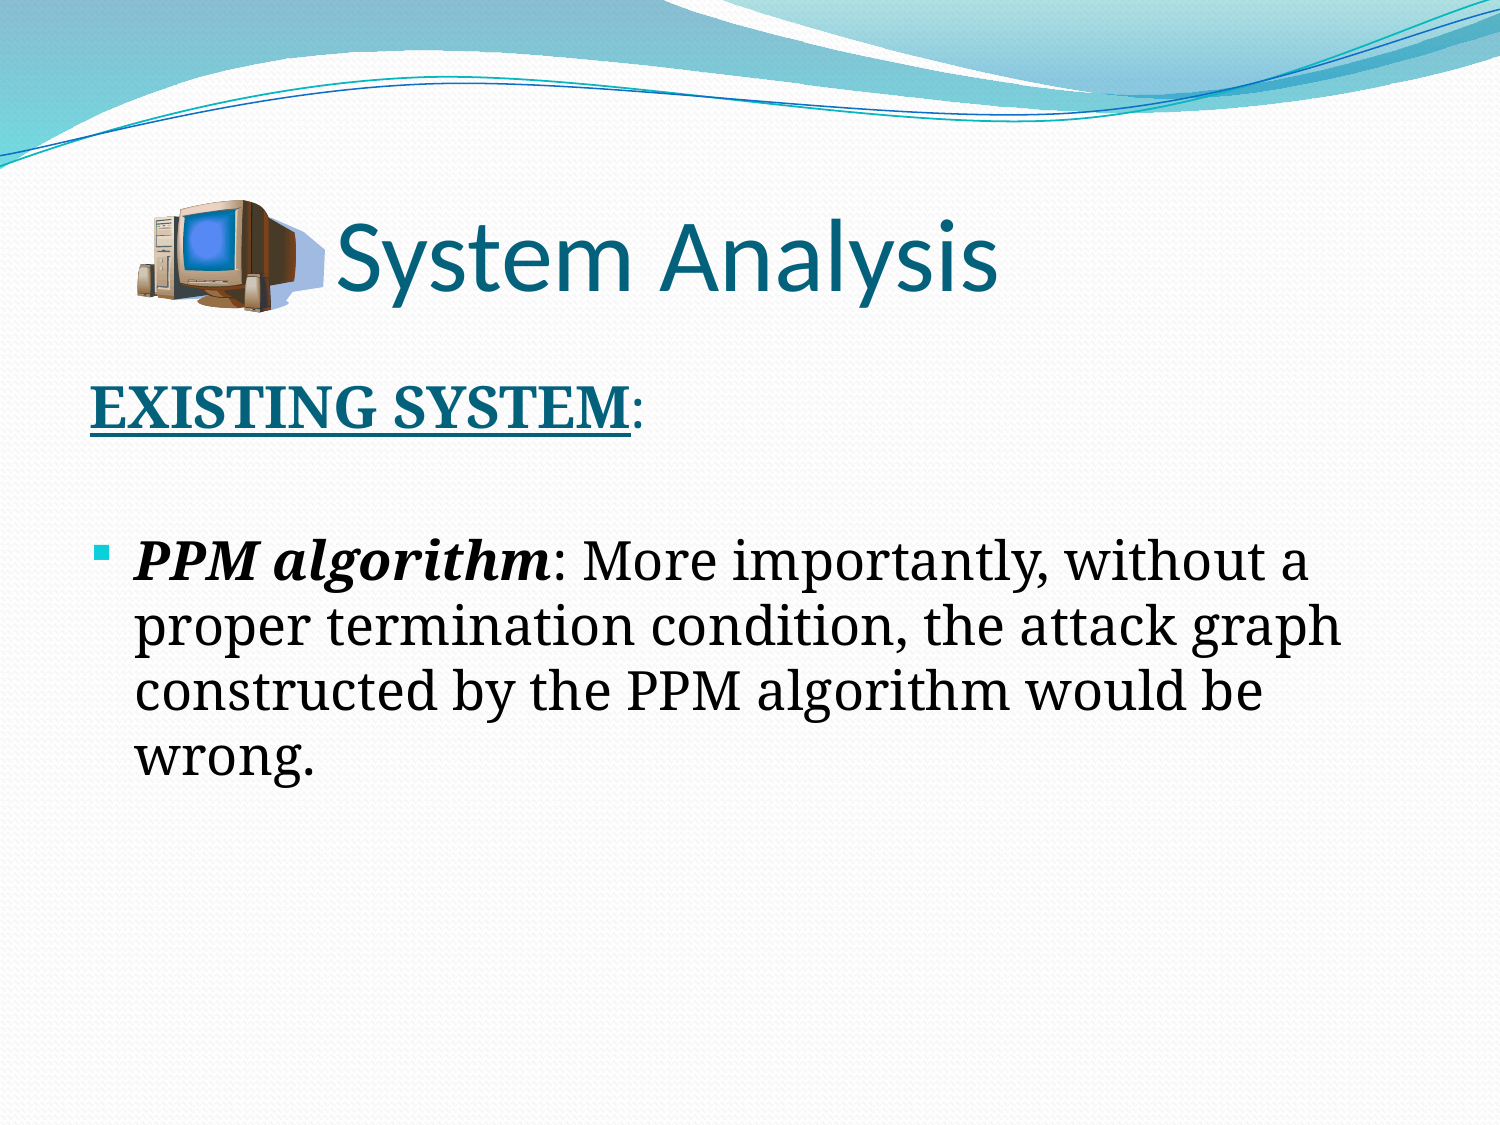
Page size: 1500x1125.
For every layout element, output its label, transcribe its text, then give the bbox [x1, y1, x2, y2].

title System Analysis [99, 125, 1413, 313]
picture [137, 199, 326, 313]
list EXISTING SYSTEM: PPM algorithm: More importantly, without a proper termination condition, the attack graph constructed by the PPM algorithm would be wrong. [75, 362, 1425, 1083]
